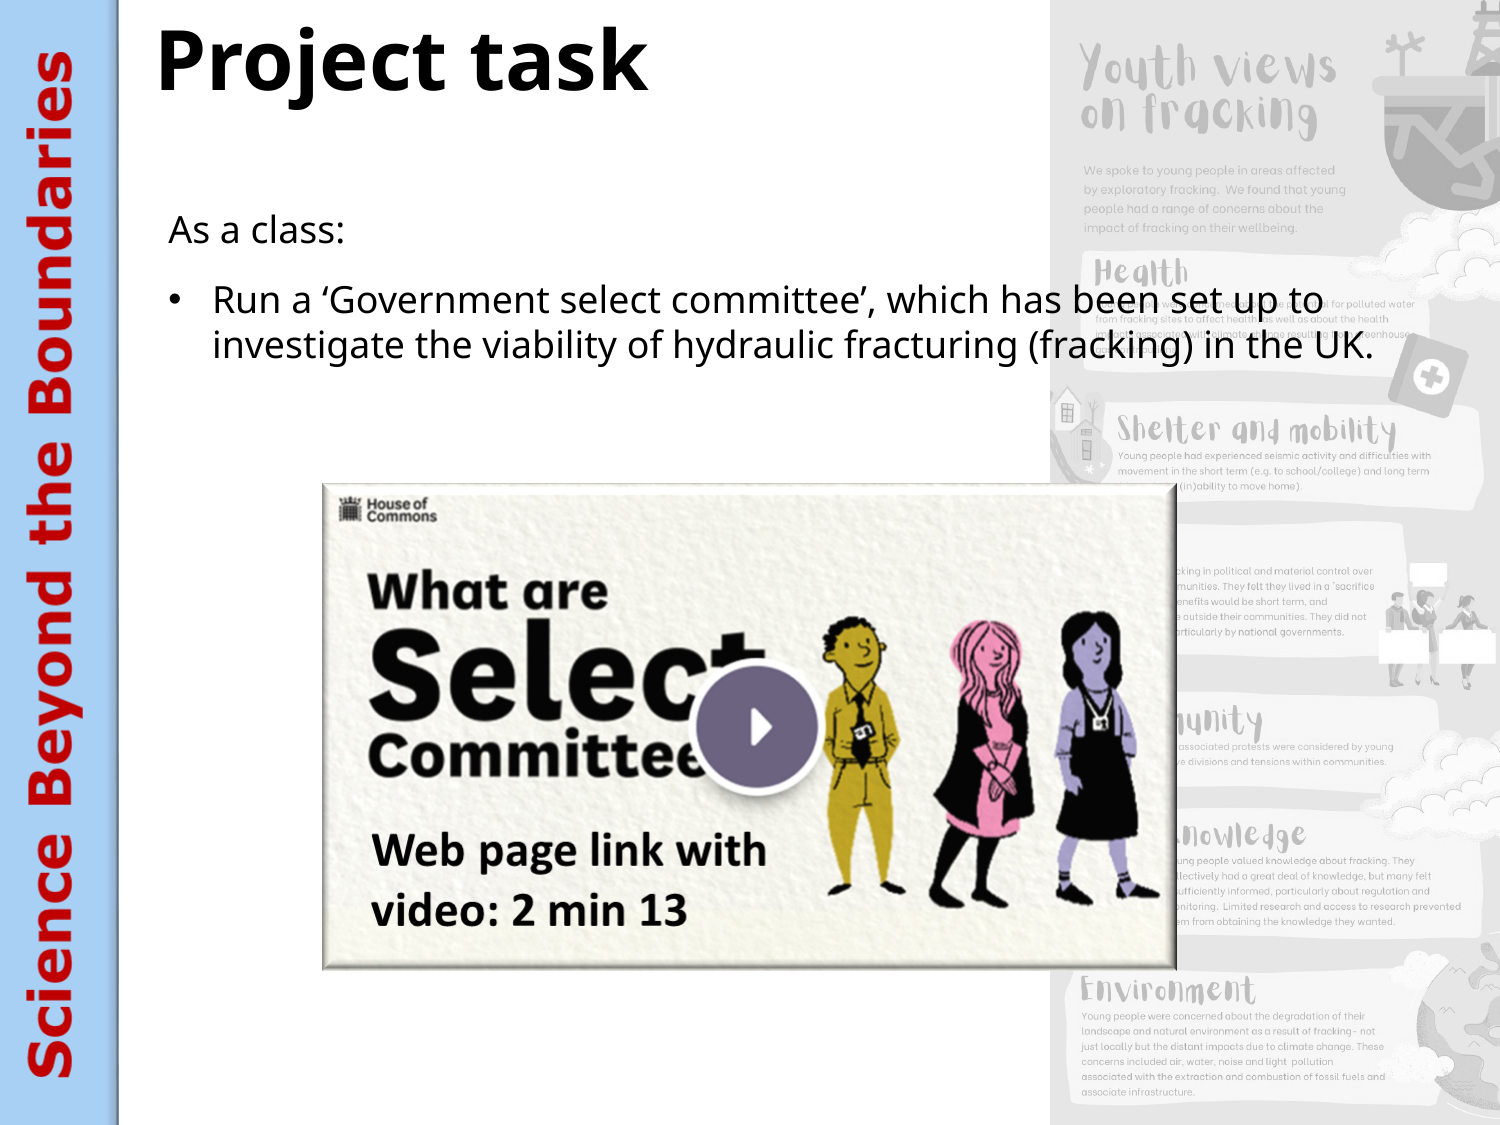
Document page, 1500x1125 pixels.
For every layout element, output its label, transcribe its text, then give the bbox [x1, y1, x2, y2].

picture [0, 0, 121, 1125]
text_box As a class: Run a ‘Government select committee’, which has been set up to investigate the viability of hydraulic fracturing (fracking) in the UK. [153, 198, 1050, 374]
text_box Project task [139, 0, 1050, 115]
picture [320, 0, 1500, 1125]
